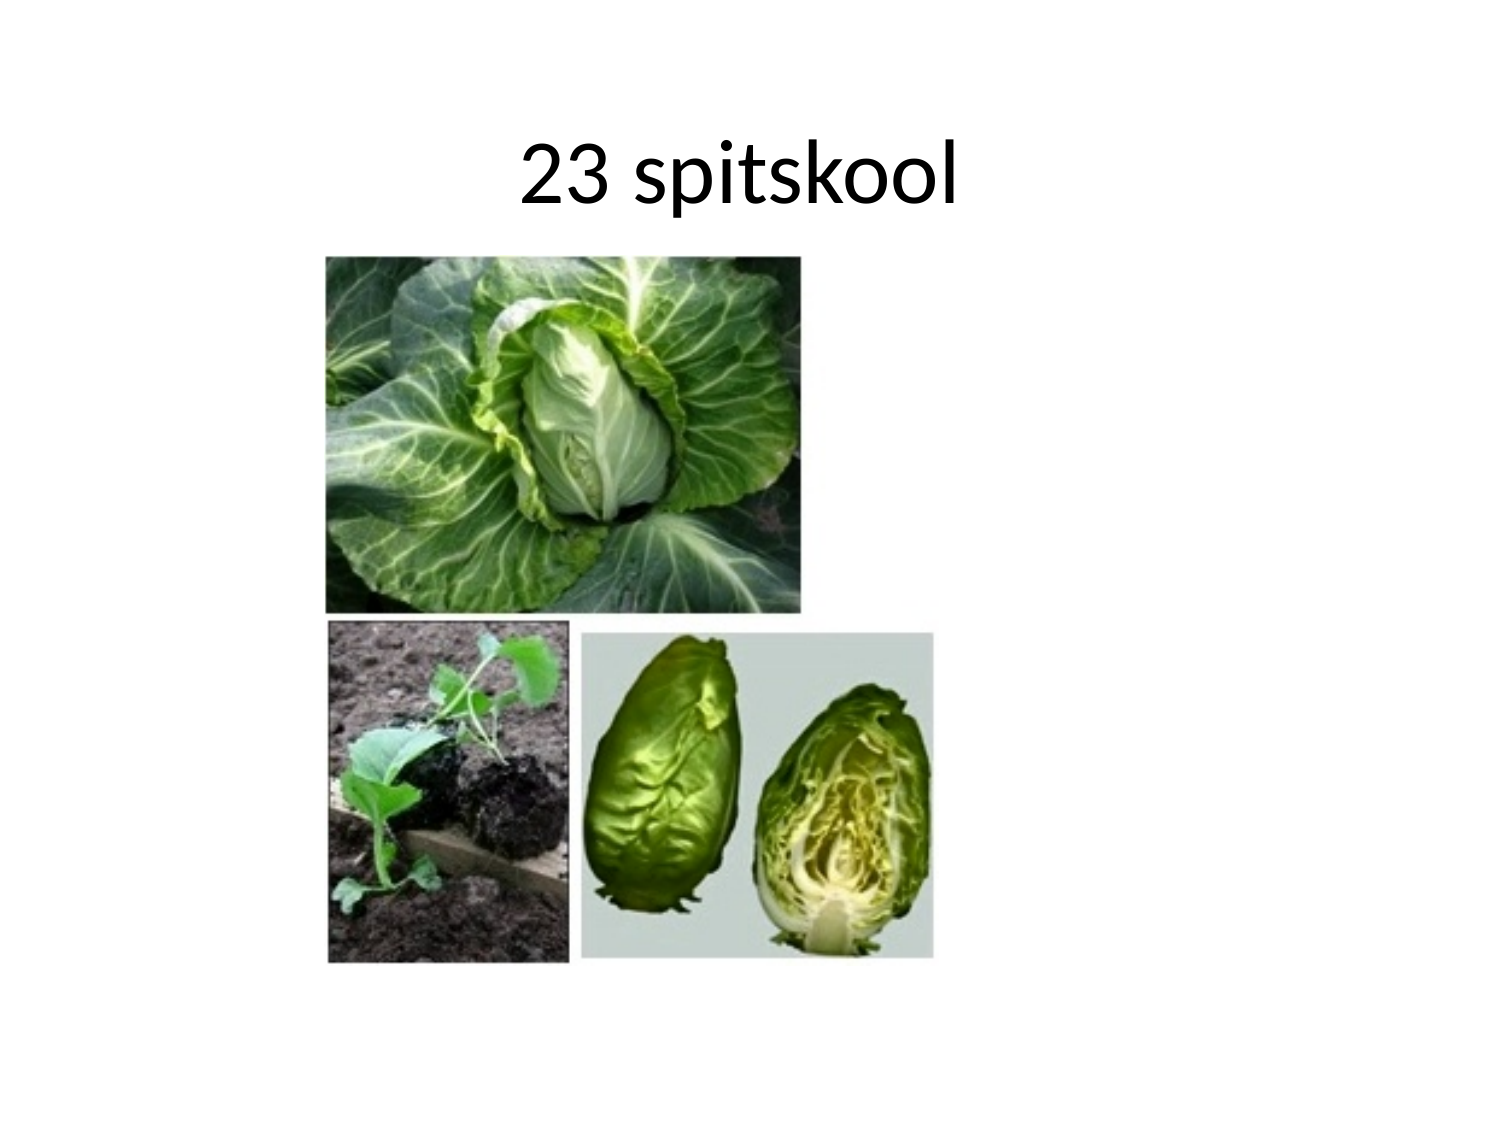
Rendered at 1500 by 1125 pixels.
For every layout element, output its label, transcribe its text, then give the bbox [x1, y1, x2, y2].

picture [324, 255, 940, 967]
title 23 spitskool [112, 78, 1388, 256]
